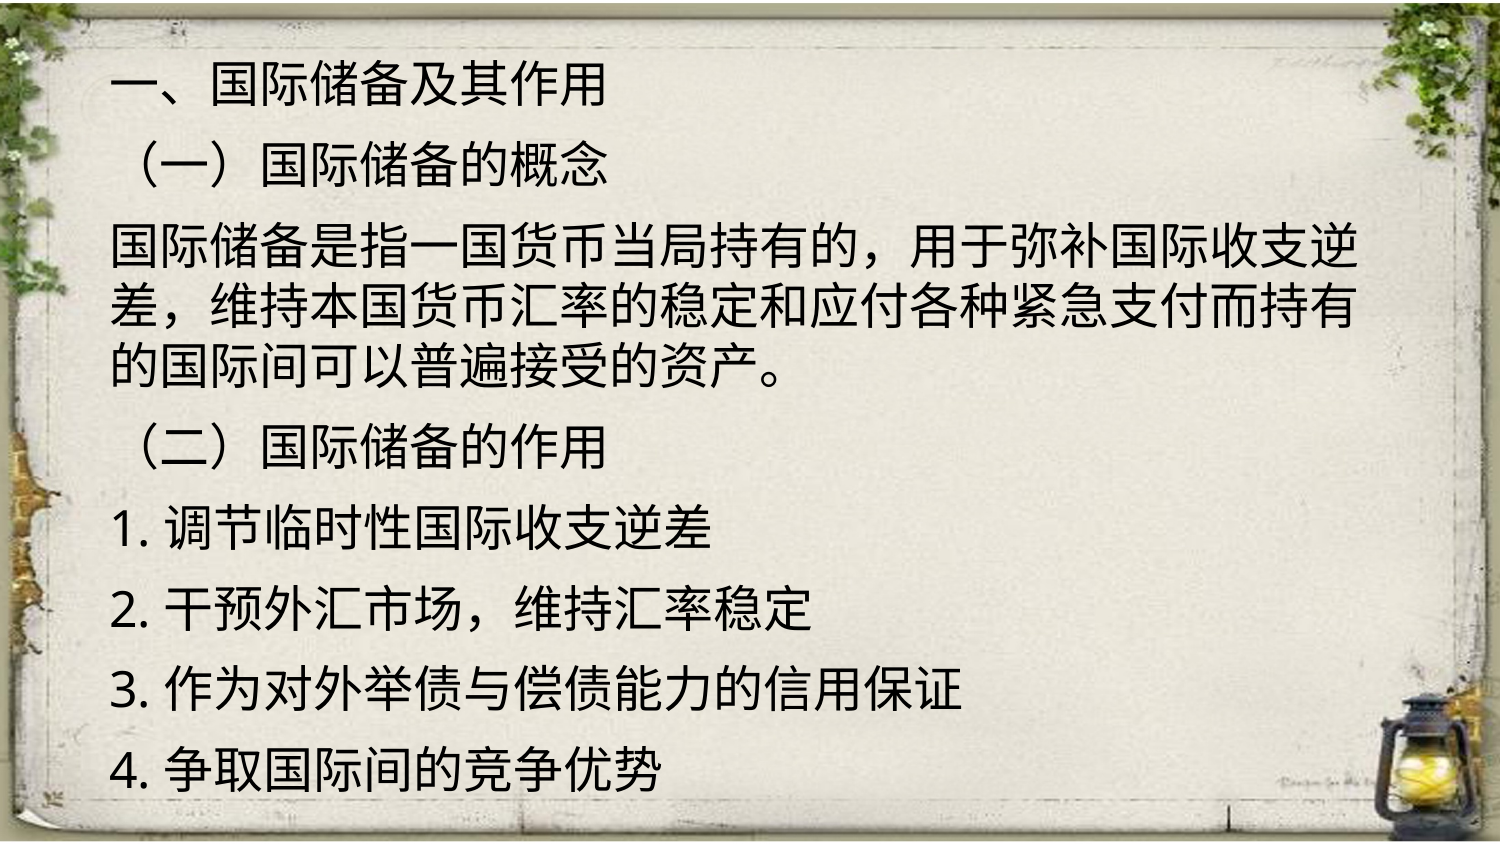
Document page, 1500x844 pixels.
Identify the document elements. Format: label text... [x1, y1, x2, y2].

list 一、国际储备及其作用 （一）国际储备的概念 国际储备是指一国货币当局持有的，用于弥补国际收支逆差，维持本国货币汇率的稳定和应付各种紧急支付而持有的国际间可以普遍接受的资产。 （二）国际储备的作用 1.调节临时性国际收支逆差 2.干预外汇市场，维持汇率稳定 3.作为对外举债与偿债能力的信用保证 4.争取国际间的竞争优势 [94, 45, 1406, 703]
picture [0, 0, 1500, 844]
